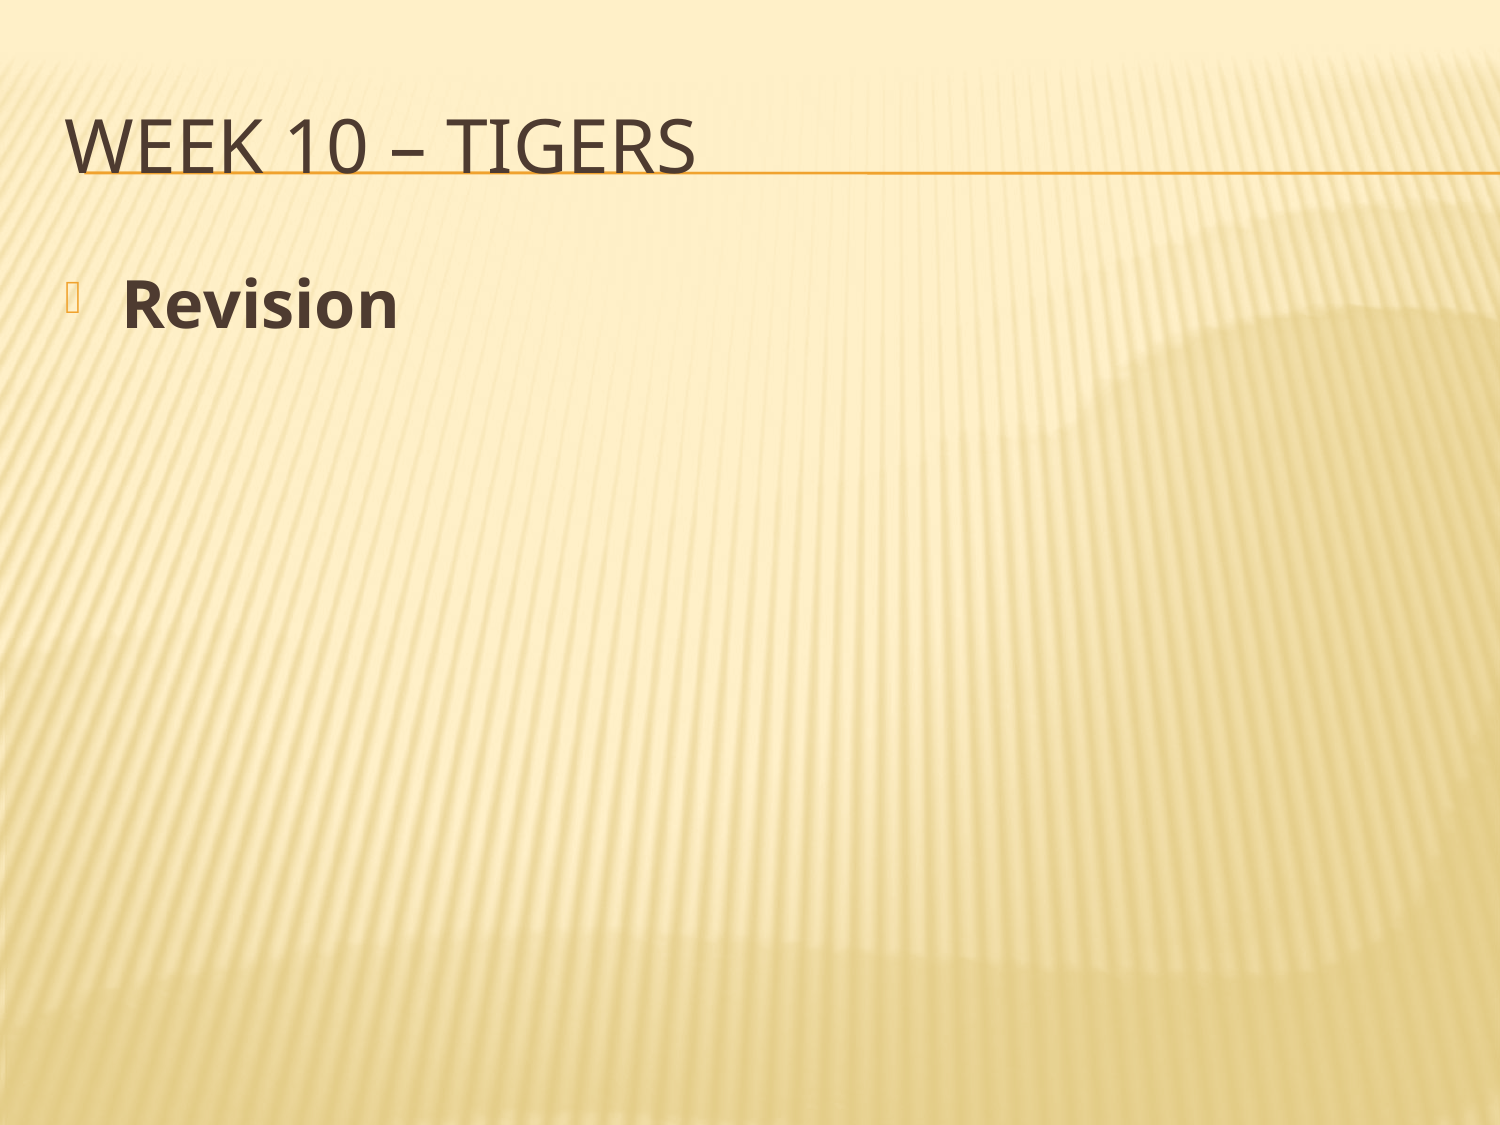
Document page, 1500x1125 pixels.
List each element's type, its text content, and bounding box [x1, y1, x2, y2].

title Week 10 – Tigers [50, 75, 1475, 213]
list Revision [50, 254, 1475, 998]
